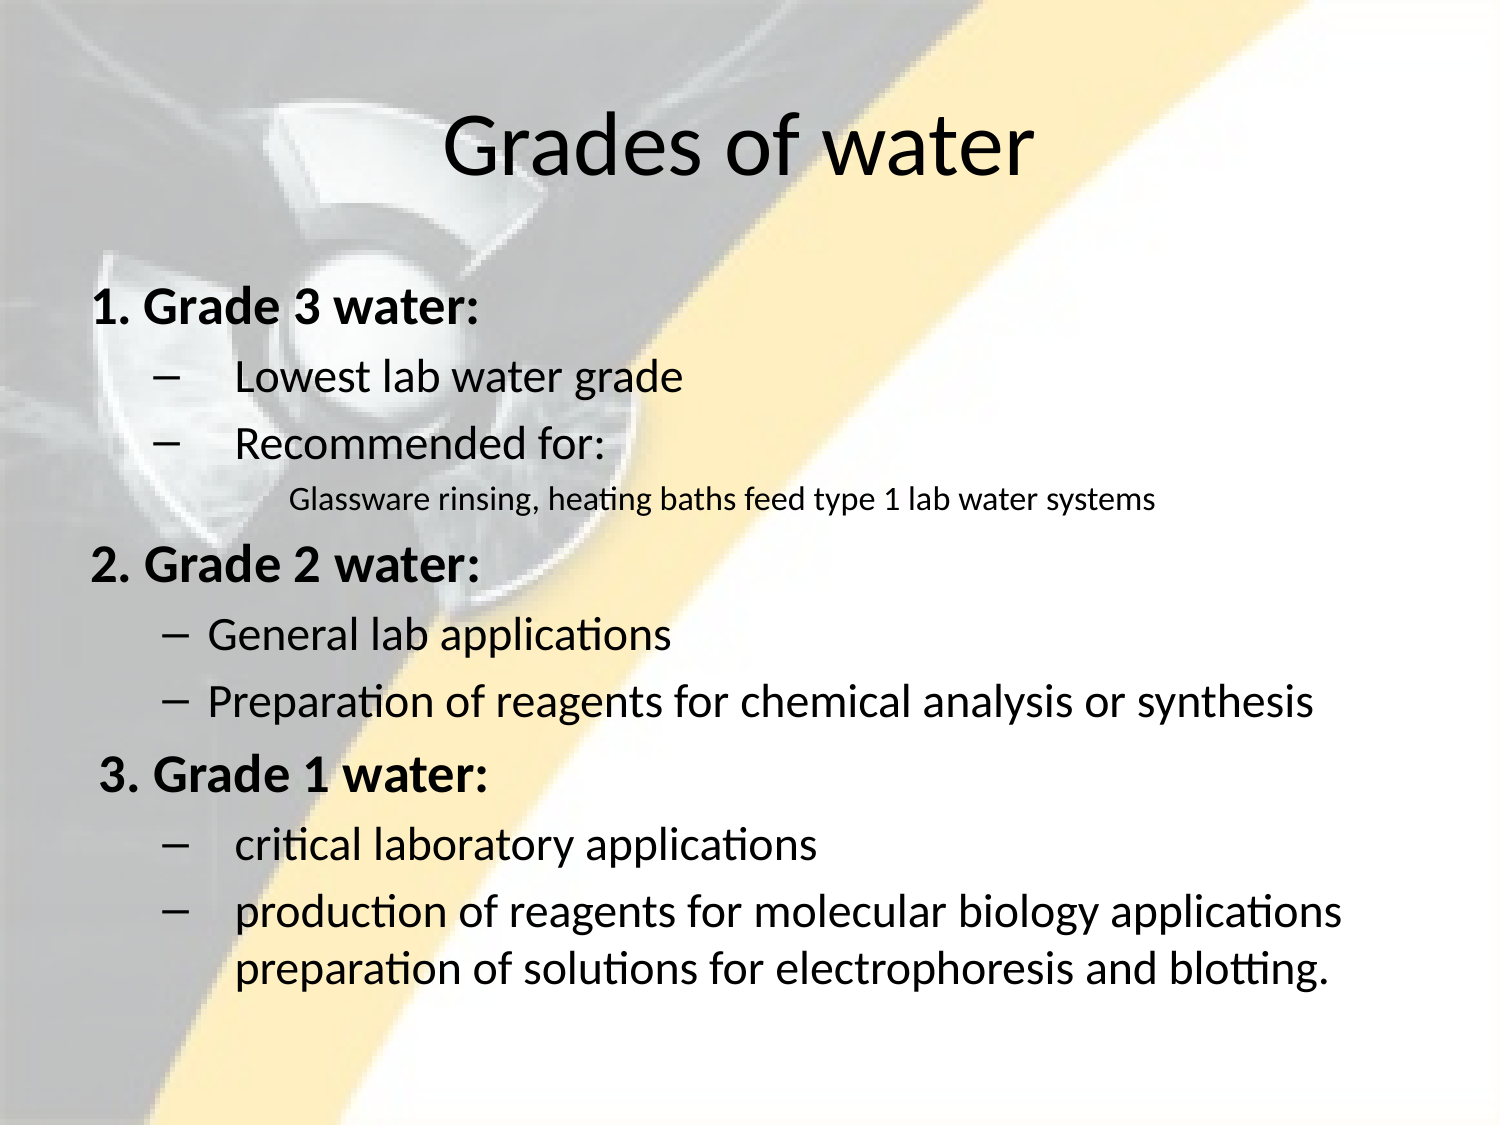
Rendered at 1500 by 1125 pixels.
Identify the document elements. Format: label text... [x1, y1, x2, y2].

list Grade 3 water: Lowest lab water grade Recommended for: Glassware rinsing, heating baths feed type 1 lab water systems 2. Grade 2 water: General lab applications Preparation of reagents for chemical analysis or synthesis 3. Grade 1 water: critical laboratory applications production of reagents for molecular biology applications preparation of solutions for electrophoresis and blotting. [75, 262, 1425, 1005]
title Grades of water [75, 45, 1425, 233]
